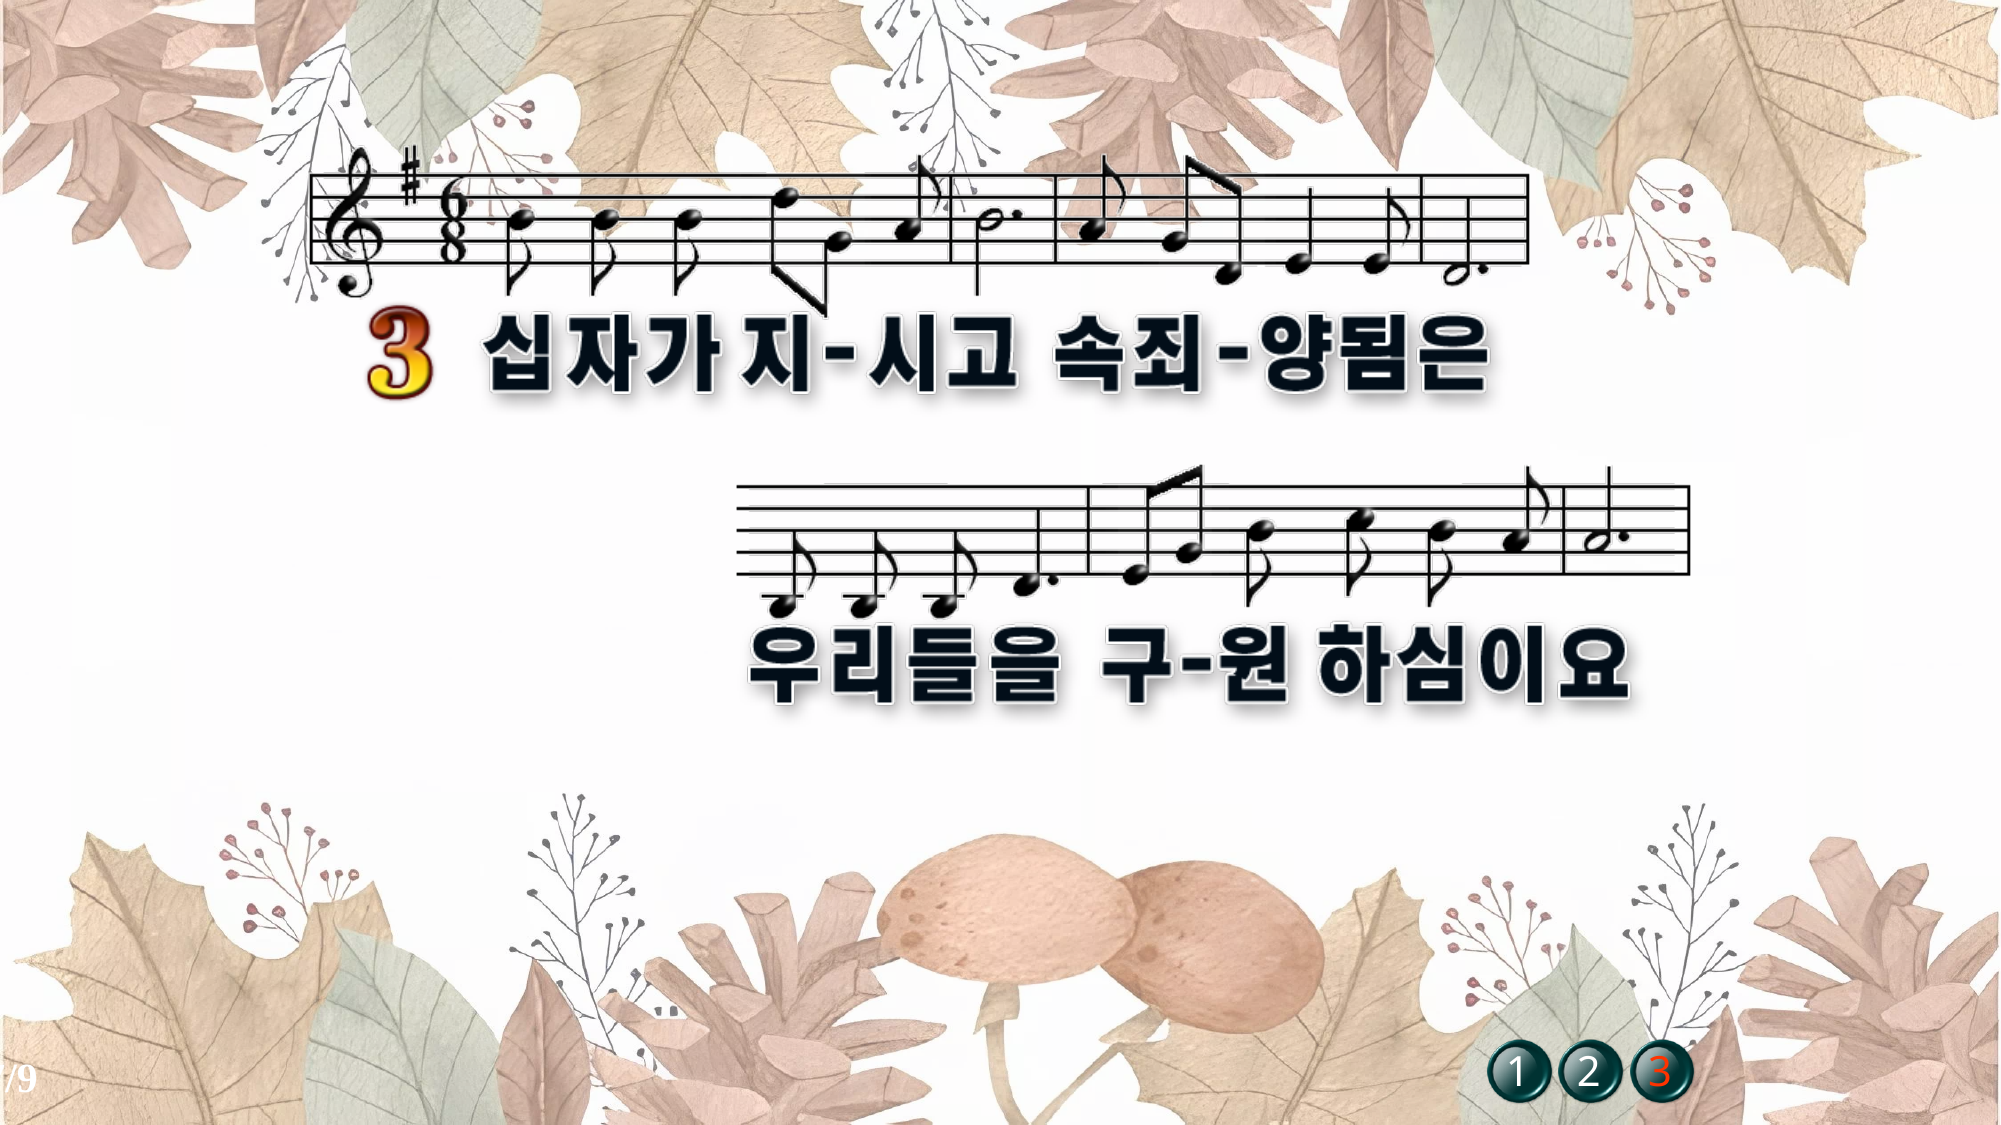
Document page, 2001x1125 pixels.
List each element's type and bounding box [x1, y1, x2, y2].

picture [0, 0, 2001, 1125]
text_box [1484, 1035, 1555, 1106]
text_box [1627, 1035, 1697, 1106]
text_box [1555, 1035, 1626, 1106]
